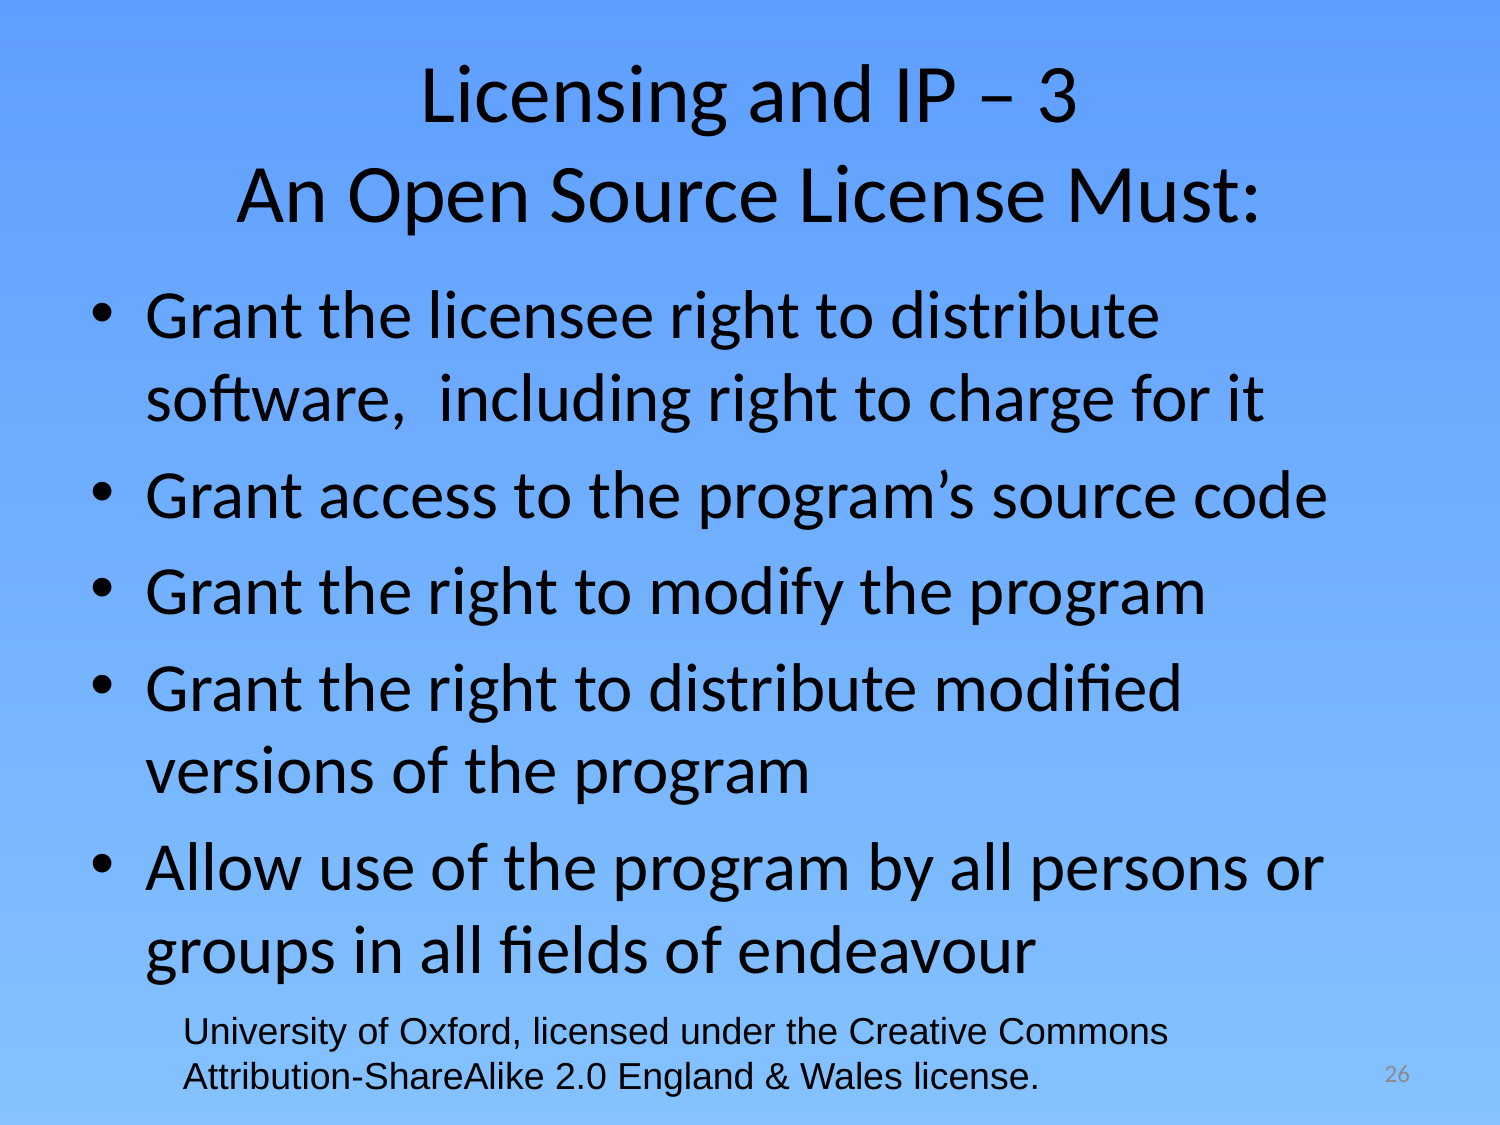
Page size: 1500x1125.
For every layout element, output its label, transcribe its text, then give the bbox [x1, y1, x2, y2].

slide_number 26 [1195, 1042, 1425, 1103]
title Licensing and IP – 3 An Open Source License Must: [74, 44, 1426, 233]
list Grant the licensee right to distribute software, including right to charge for it Grant access to the program’s source code Grant the right to modify the program Grant the right to distribute modified versions of the program Allow use of the program by all persons or groups in all fields of endeavour [74, 262, 1426, 1006]
text_box University of Oxford, licensed under the Creative Commons Attribution-ShareAlike 2.0 England & Wales license. [168, 999, 1195, 1105]
